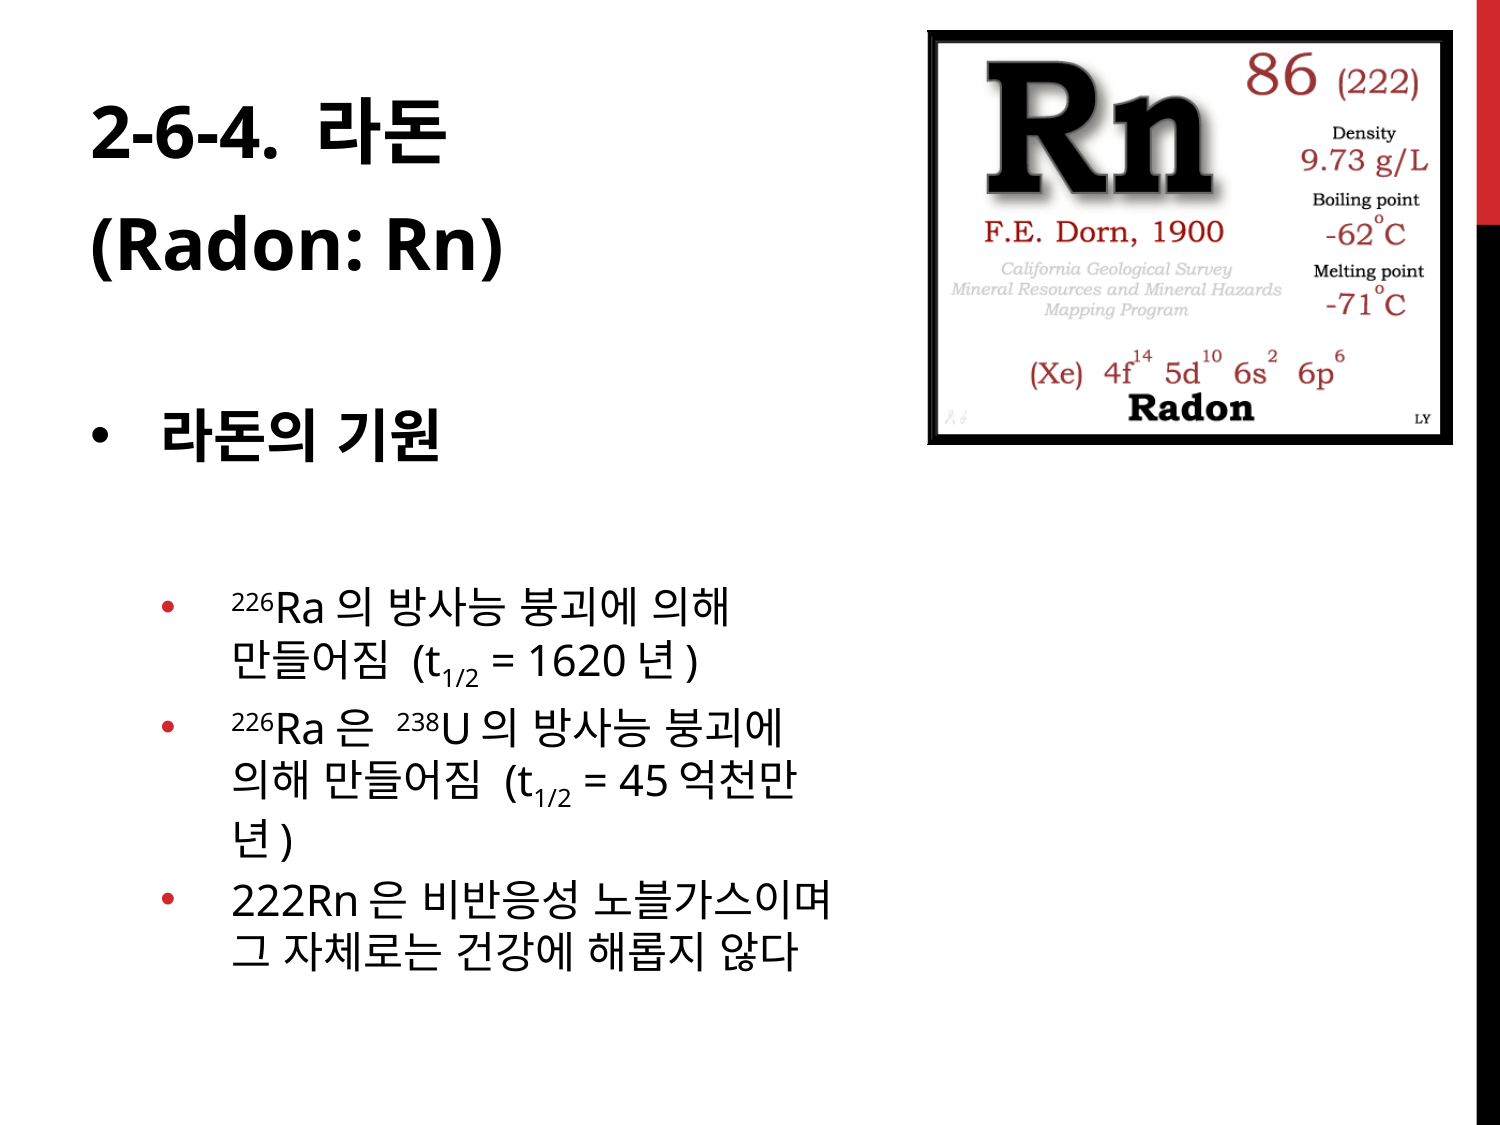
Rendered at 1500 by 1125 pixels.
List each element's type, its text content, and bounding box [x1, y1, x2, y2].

picture [926, 30, 1453, 446]
list 2-6-4. 라돈 (Radon: Rn) 라돈의 기원 226Ra의 방사능 붕괴에 의해 만들어짐 (t1/2 = 1620년) 226Ra은 238U의 방사능 붕괴에 의해 만들어짐 (t1/2 = 45억천만년) 222Rn은 비반응성 노블가스이며 그 자체로는 건강에 해롭지 않다 [75, 78, 857, 1005]
